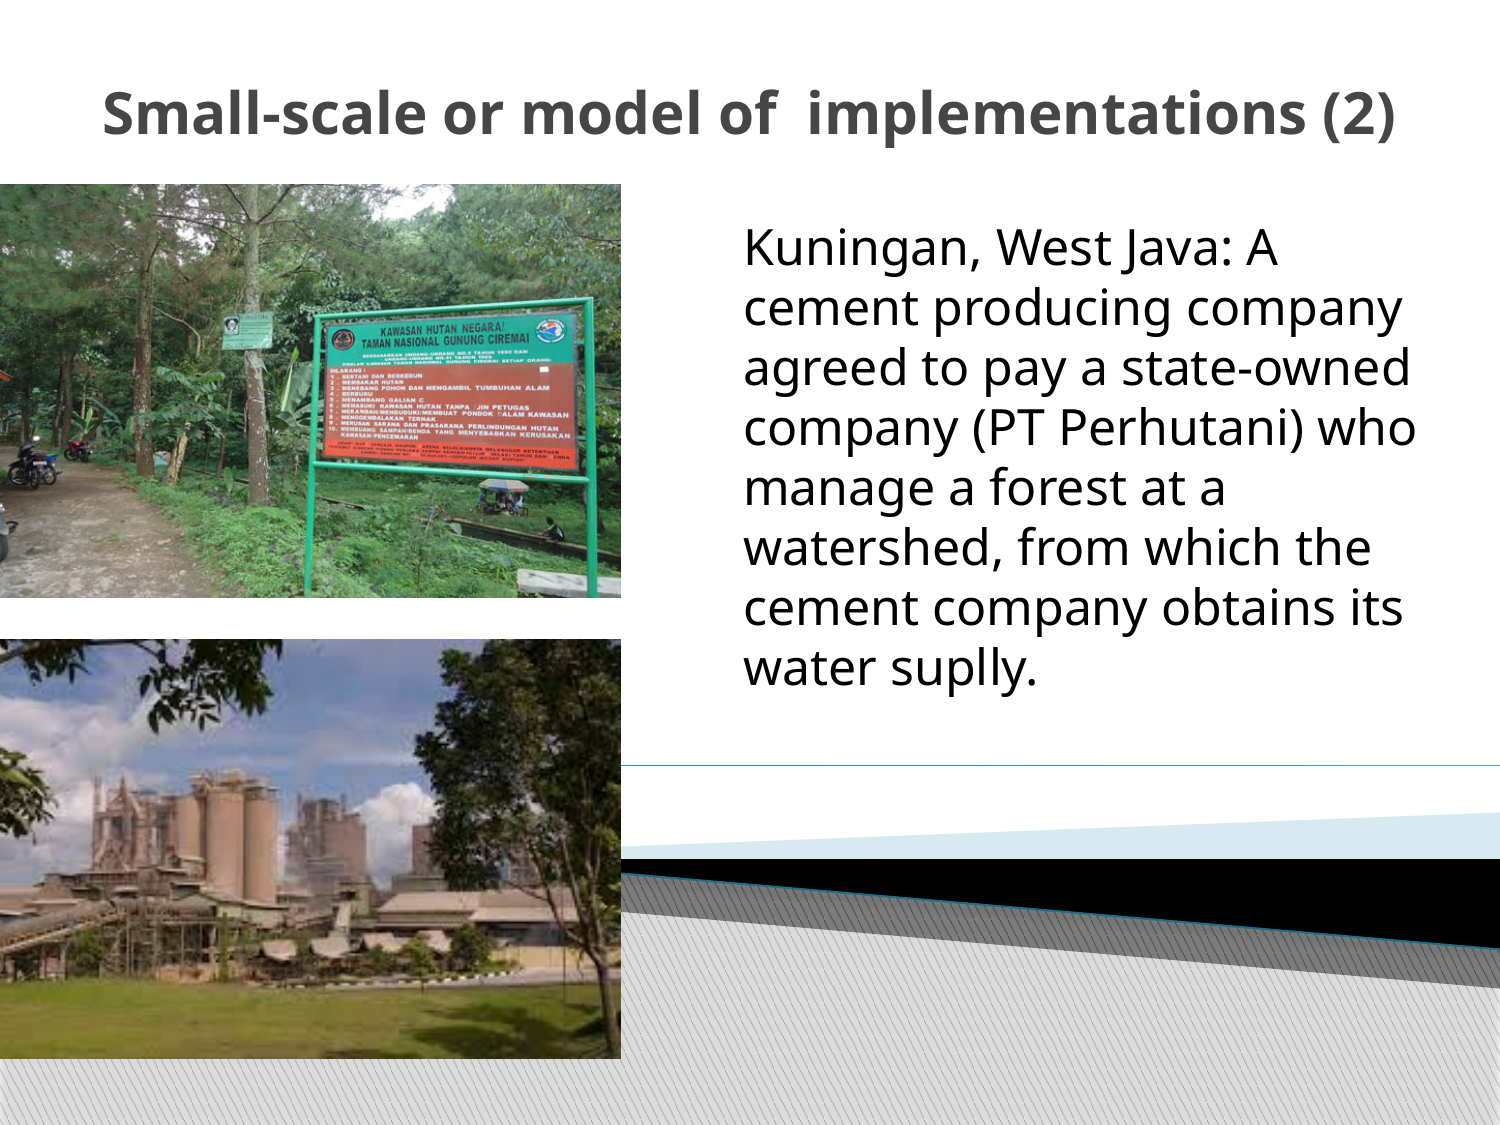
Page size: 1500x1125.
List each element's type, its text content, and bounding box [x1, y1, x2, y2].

picture [1366, 939, 1500, 989]
picture [0, 184, 621, 599]
text_box Kuningan, West Java: A cement producing company agreed to pay a state-owned company (PT Perhutani) who manage a forest at a watershed, from which the cement company obtains its water suplly. [728, 208, 1460, 764]
text_box [90, 278, 1366, 1000]
picture [0, 638, 621, 1060]
title Small-scale or model of implementations (2) [87, 19, 1434, 154]
